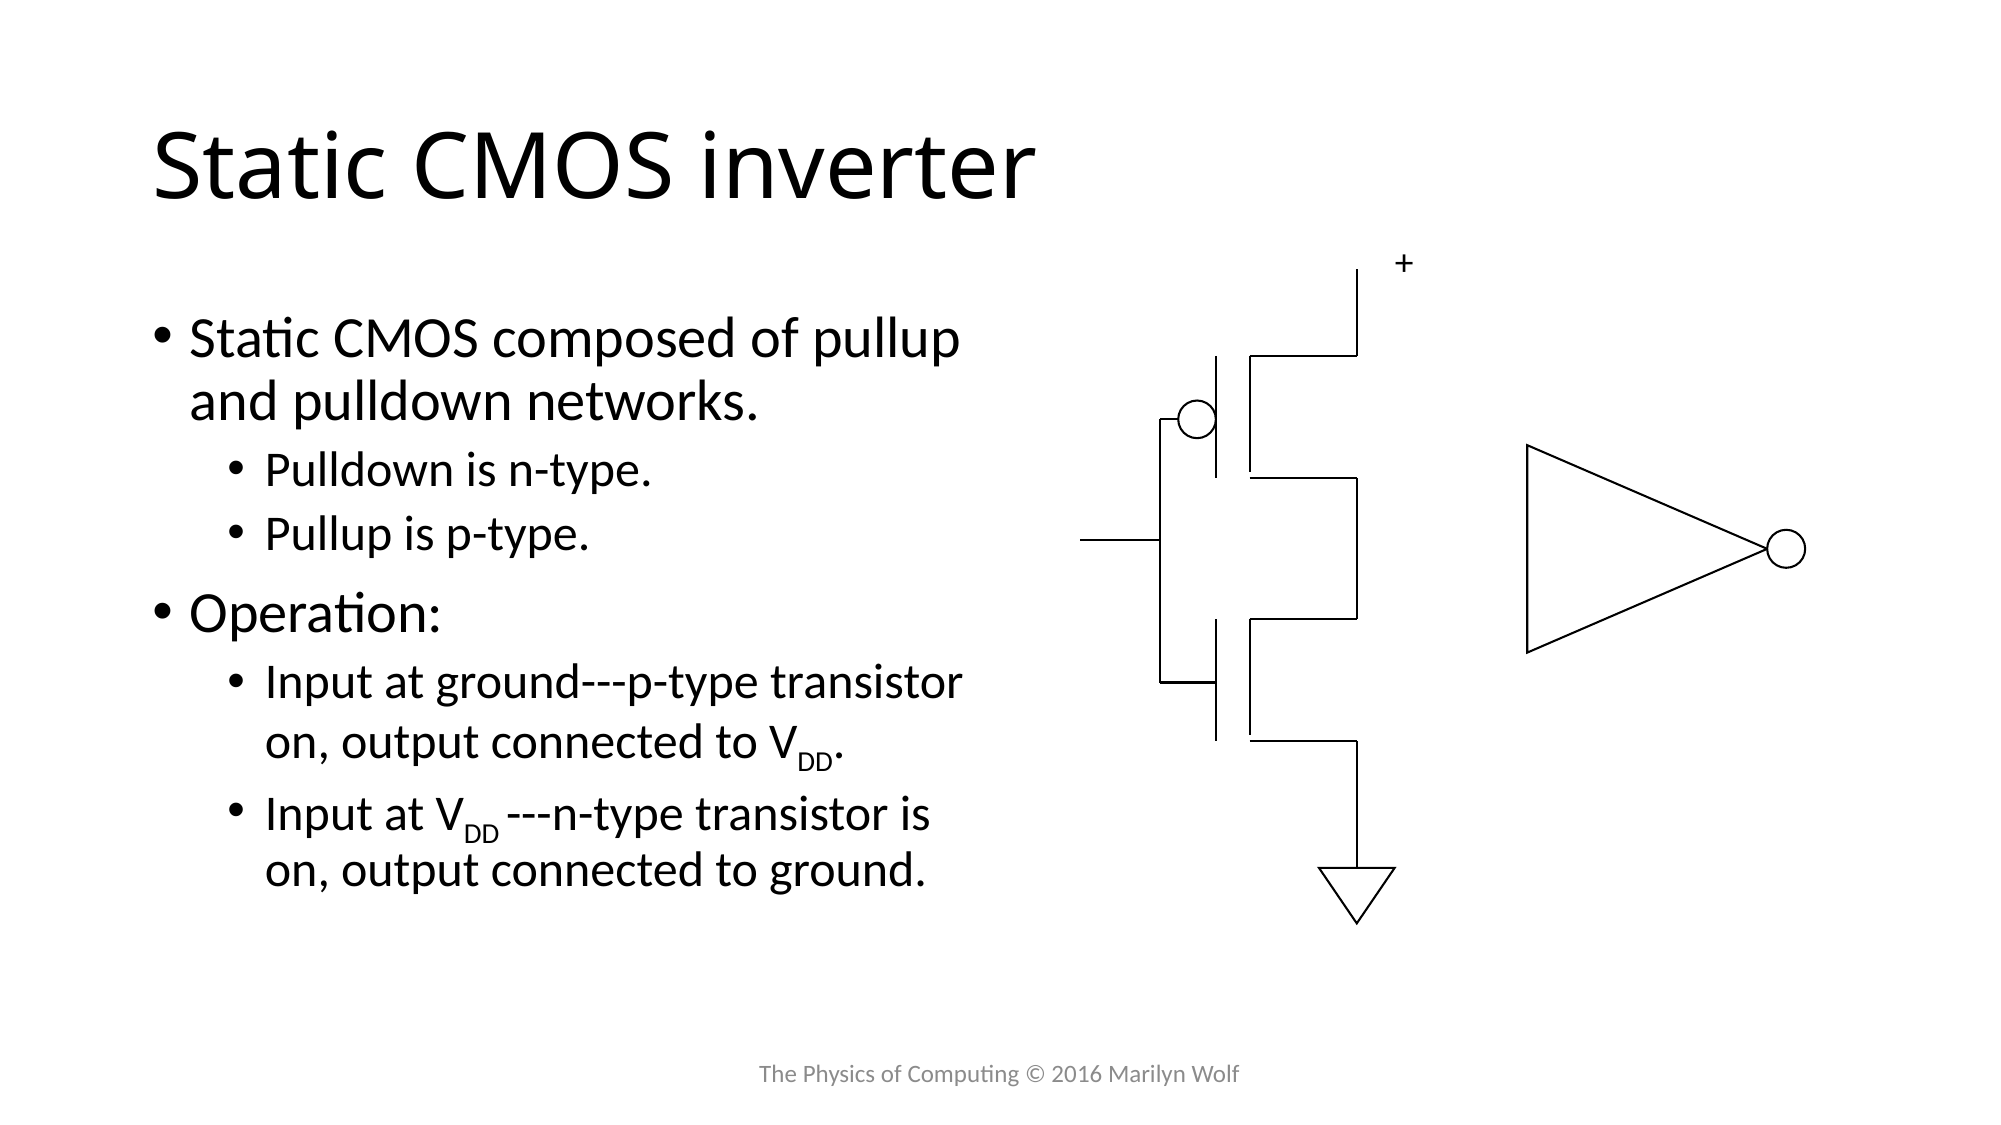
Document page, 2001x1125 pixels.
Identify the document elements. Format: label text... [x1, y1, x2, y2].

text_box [1160, 355, 1357, 479]
text_box [1316, 866, 1397, 926]
footer The Physics of Computing © 2016 Marilyn Wolf [662, 1042, 1338, 1103]
list Static CMOS composed of pullup and pulldown networks. Pulldown is n-type. Pullup is p-type. Operation: Input at ground---p-type transistor on, output connected to VDD. Input at VDD ---n-type transistor is on, output connected to ground. [137, 299, 988, 1014]
title Static CMOS inverter [137, 59, 1863, 278]
text_box + [1379, 230, 1429, 291]
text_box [1160, 618, 1357, 742]
text_box [1526, 443, 1766, 655]
text_box [1766, 528, 1807, 569]
